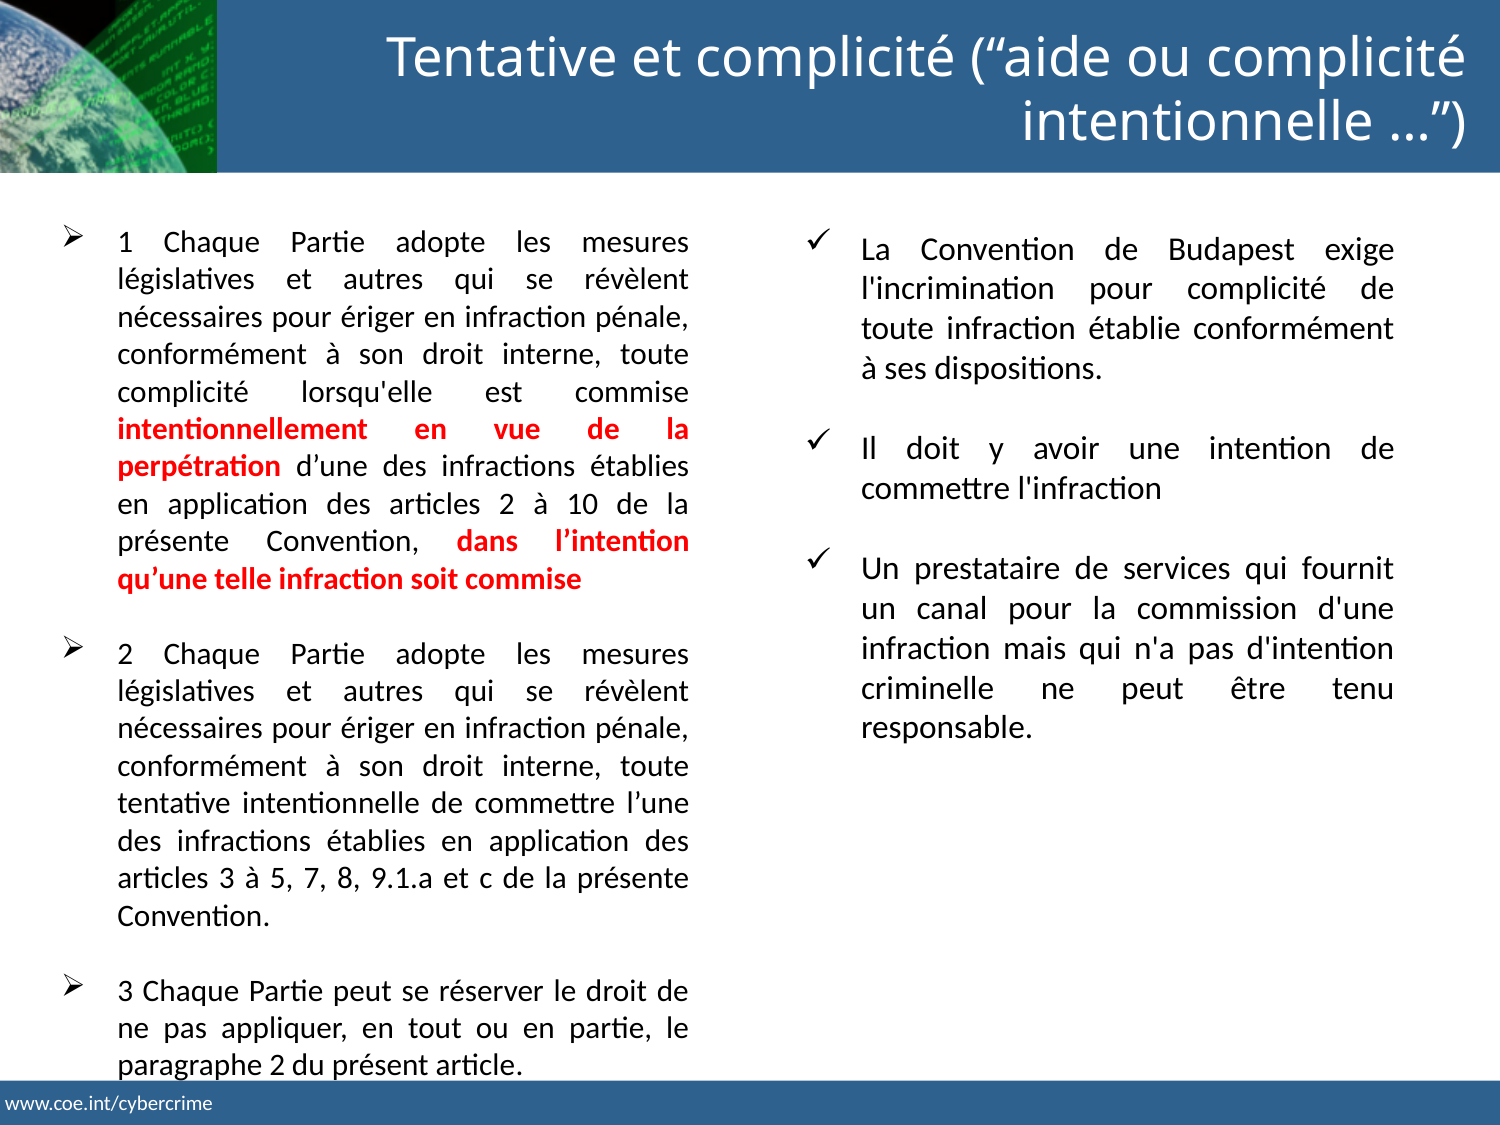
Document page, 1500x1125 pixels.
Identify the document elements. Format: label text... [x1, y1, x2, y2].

picture [0, 0, 217, 173]
text_box 1 Chaque Partie adopte les mesures législatives et autres qui se révèlent nécessaires pour ériger en infraction pénale, conformément à son droit interne, toute complicité lorsqu'elle est commise intentionnellement en vue de la perpétration d’une des infractions établies en application des articles 2 à 10 de la présente Convention, dans l’intention qu’une telle infraction soit commise 2 Chaque Partie adopte les mesures législatives et autres qui se révèlent nécessaires pour ériger en infraction pénale, conformément à son droit interne, toute tentative intentionnelle de commettre l’une des infractions établies en application des articles 3 à 5, 7, 8, 9.1.a et c de la présente Convention. 3 Chaque Partie peut se réserver le droit de ne pas appliquer, en tout ou en partie, le paragraphe 2 du présent article. [46, 213, 705, 1090]
text_box Tentative et complicité (“aide ou complicité intentionnelle …”) [230, 14, 1483, 160]
text_box La Convention de Budapest exige l'incrimination pour complicité de toute infraction établie conformément à ses dispositions. Il doit y avoir une intention de commettre l'infraction Un prestataire de services qui fournit un canal pour la commission d'une infraction mais qui n'a pas d'intention criminelle ne peut être tenu responsable. [789, 219, 1410, 753]
